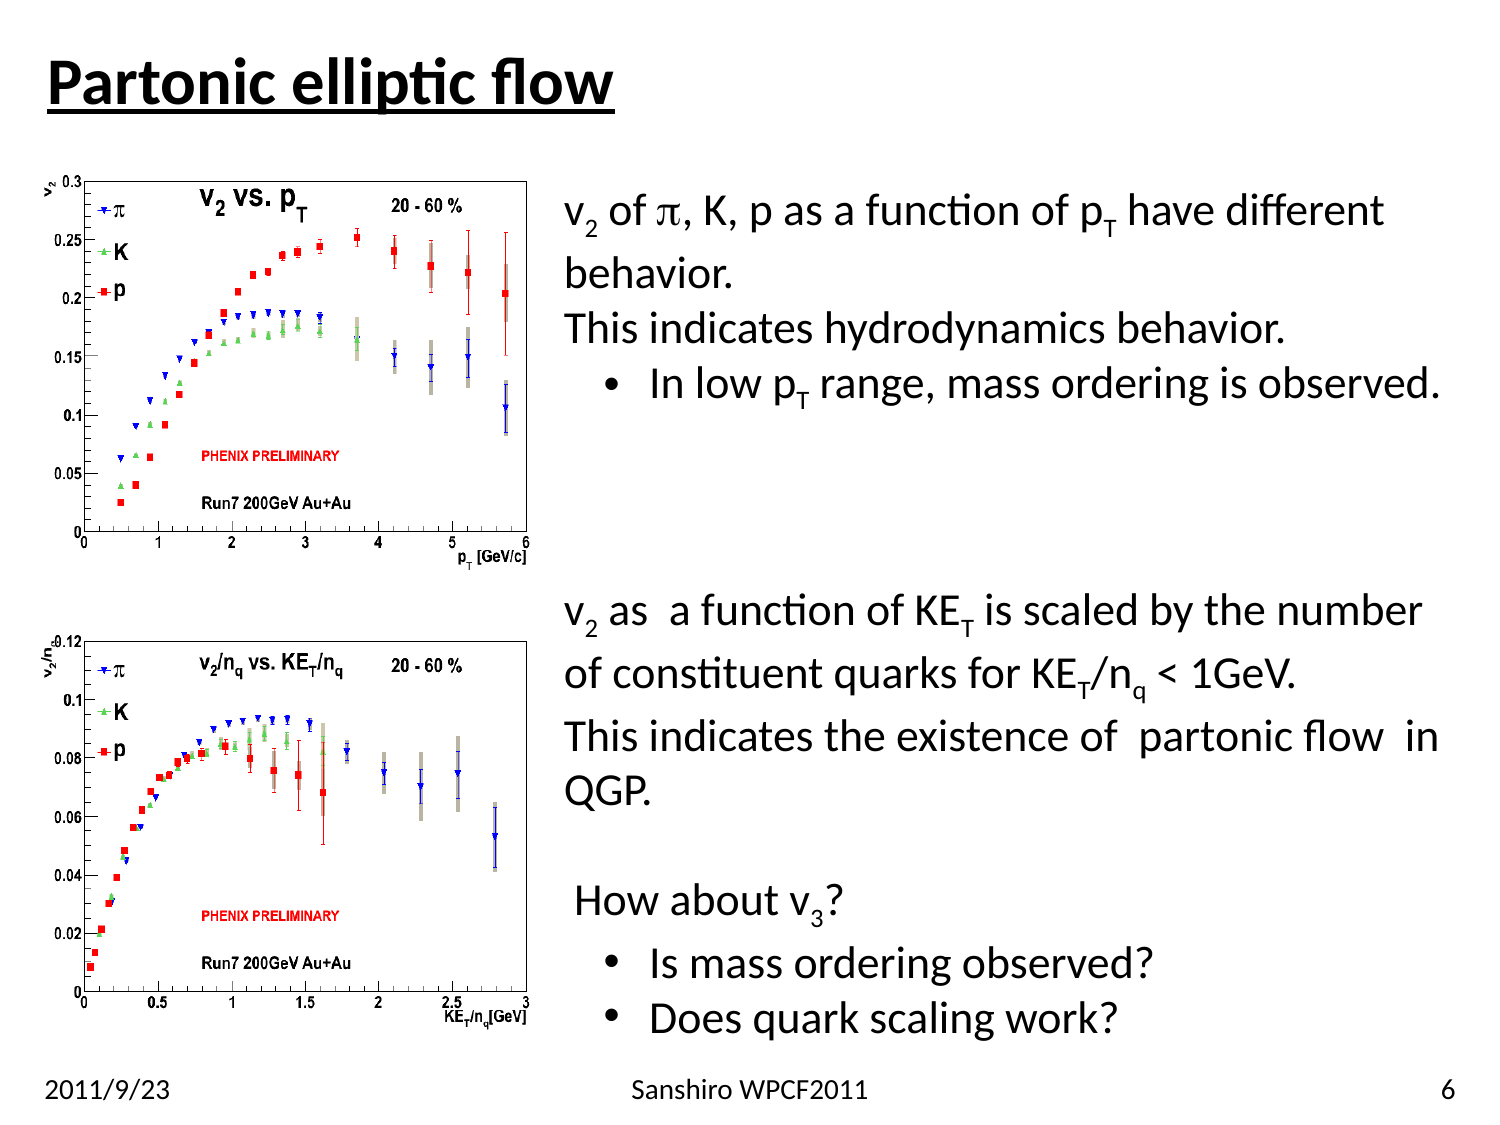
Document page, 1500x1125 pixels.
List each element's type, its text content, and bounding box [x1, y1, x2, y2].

text_box Partonic elliptic flow [32, 30, 631, 126]
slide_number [29, 1057, 380, 1118]
text_box v2 of p, K, p as a function of pT have different behavior. This indicates hydrodynamics behavior. In low pT range, mass ordering is observed. v2 as a function of KET is scaled by the number of constituent quarks for KET/nq < 1GeV. This indicates the existence of partonic flow in QGP. How about v3? Is mass ordering observed? Does quark scaling work? [549, 172, 1483, 1050]
picture [29, 597, 581, 1036]
slide_number 6 [1120, 1057, 1471, 1118]
picture [29, 136, 581, 575]
footer Sanshiro WPCF2011 [512, 1057, 988, 1118]
